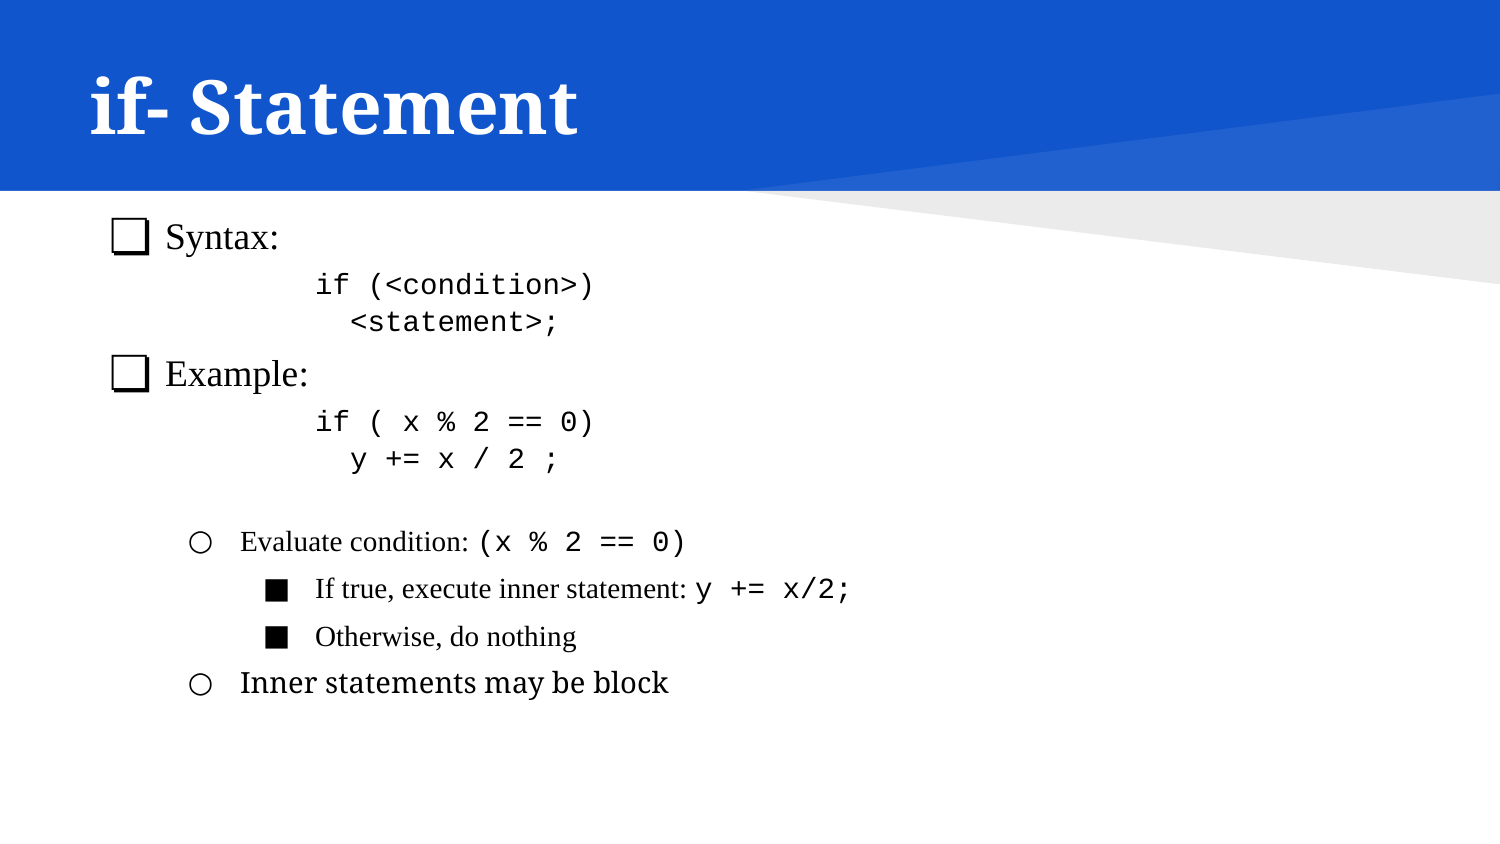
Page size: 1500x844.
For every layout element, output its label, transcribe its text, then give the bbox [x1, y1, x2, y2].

list Syntax: if (<condition>) <statement>; Example: if ( x % 2 == 0) y += x / 2 ; Evaluate condition: (x % 2 == 0) If true, execute inner statement: y += x/2; Otherwise, do nothing Inner statements may be block [75, 196, 1425, 808]
title if- Statement [75, 33, 1425, 175]
